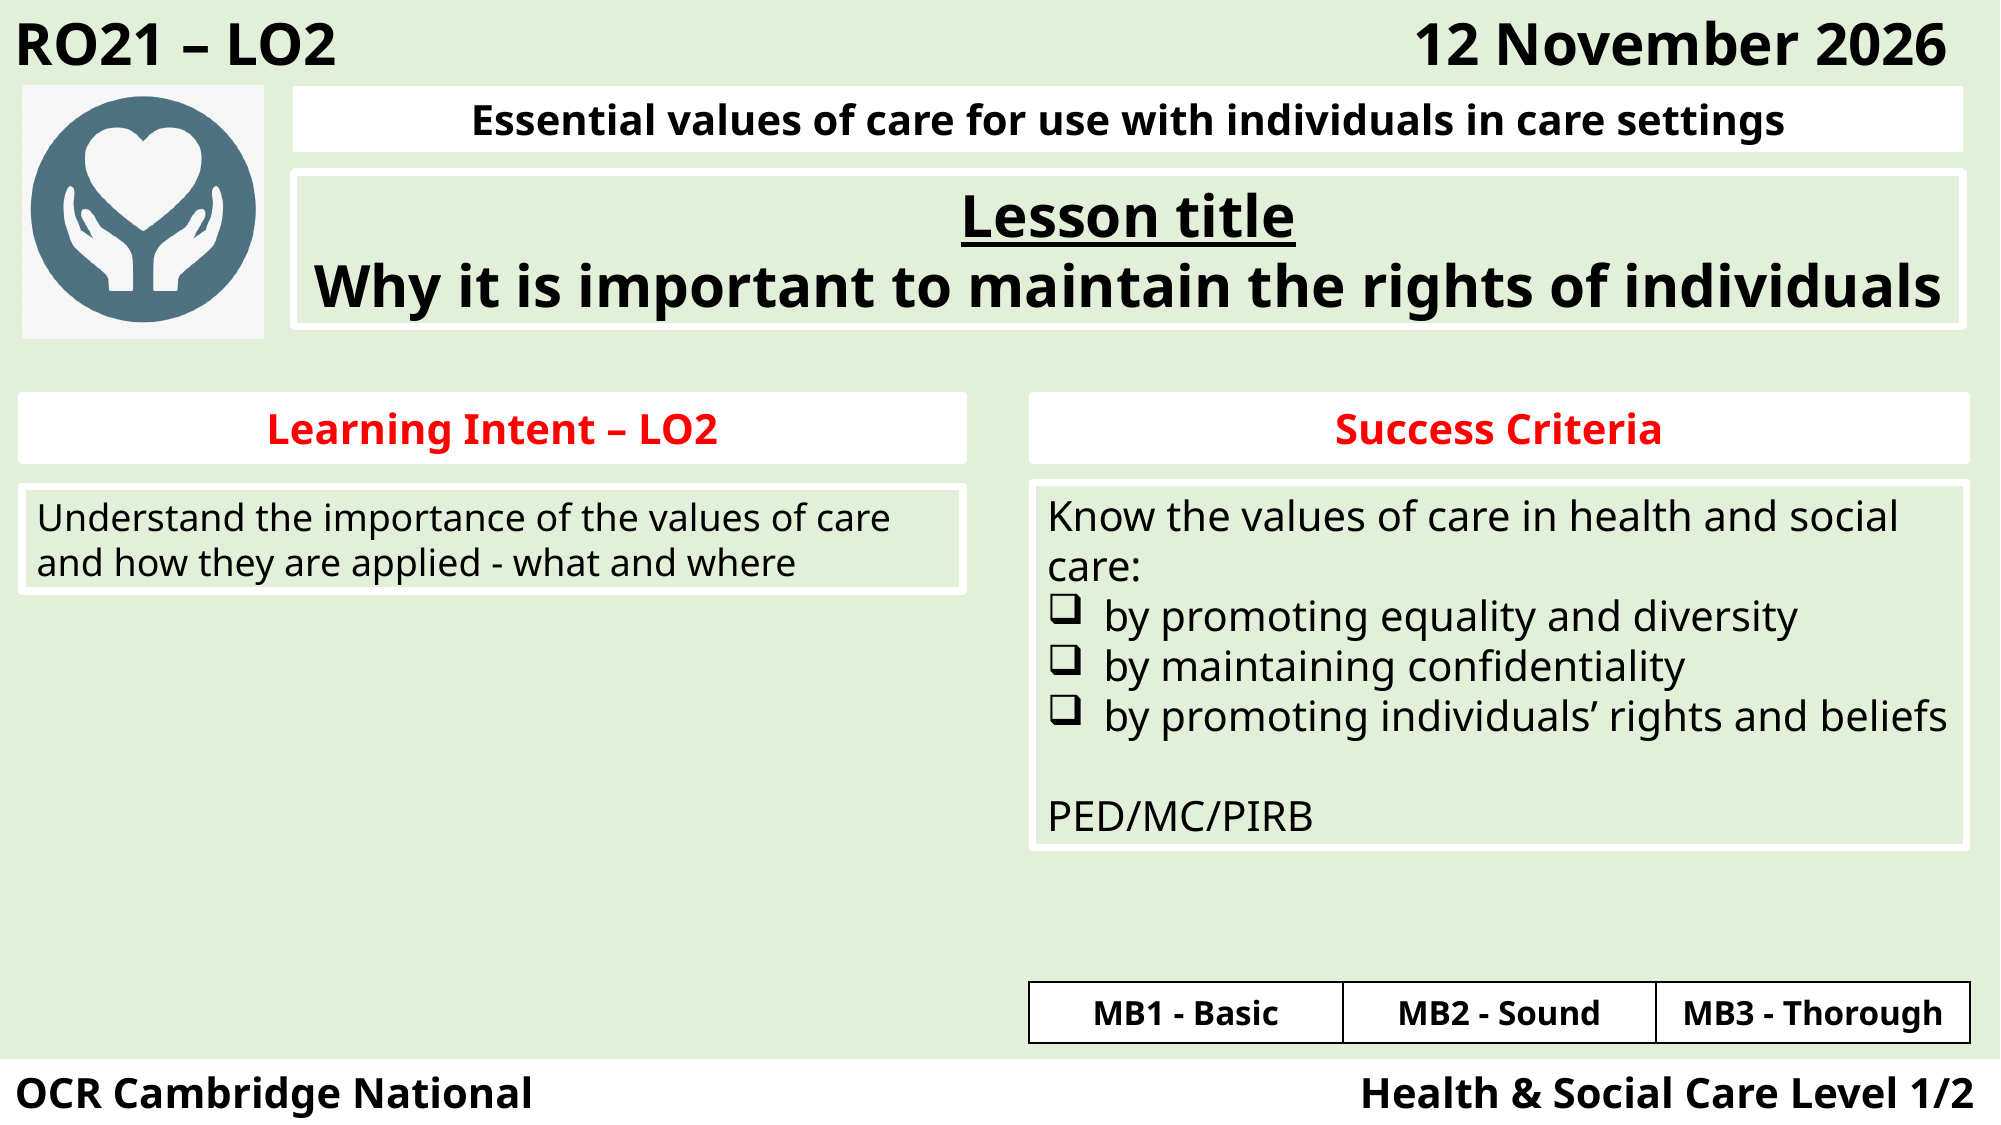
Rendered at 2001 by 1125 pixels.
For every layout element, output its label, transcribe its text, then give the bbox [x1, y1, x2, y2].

text_box Health & Social Care Level 1/2 [873, 1059, 2000, 1125]
text_box OCR Cambridge National [0, 1059, 873, 1125]
text_box Essential values of care for use with individuals in care settings [293, 86, 1963, 152]
text_box 13 September 2020 [1205, 0, 1964, 94]
picture [22, 85, 264, 339]
table_header MB3 - Thorough [1657, 983, 1969, 1042]
text_box Know the values of care in health and social care: by promoting equality and diversity by maintaining confidentiality by promoting individuals’ rights and beliefs PED/MC/PIRB [1032, 482, 1967, 848]
table_header MB1 - Basic [1030, 983, 1342, 1042]
table_header MB2 - Sound [1344, 983, 1655, 1042]
text_box Understand the importance of the values of care and how they are applied - what and where [21, 486, 964, 591]
text_box Success Criteria [1032, 395, 1967, 461]
text_box Learning Intent – LO2 [21, 395, 964, 461]
text_box Lesson title Why it is important to maintain the rights of individuals [293, 171, 1963, 327]
text_box RO21 – LO2 [0, 0, 398, 85]
